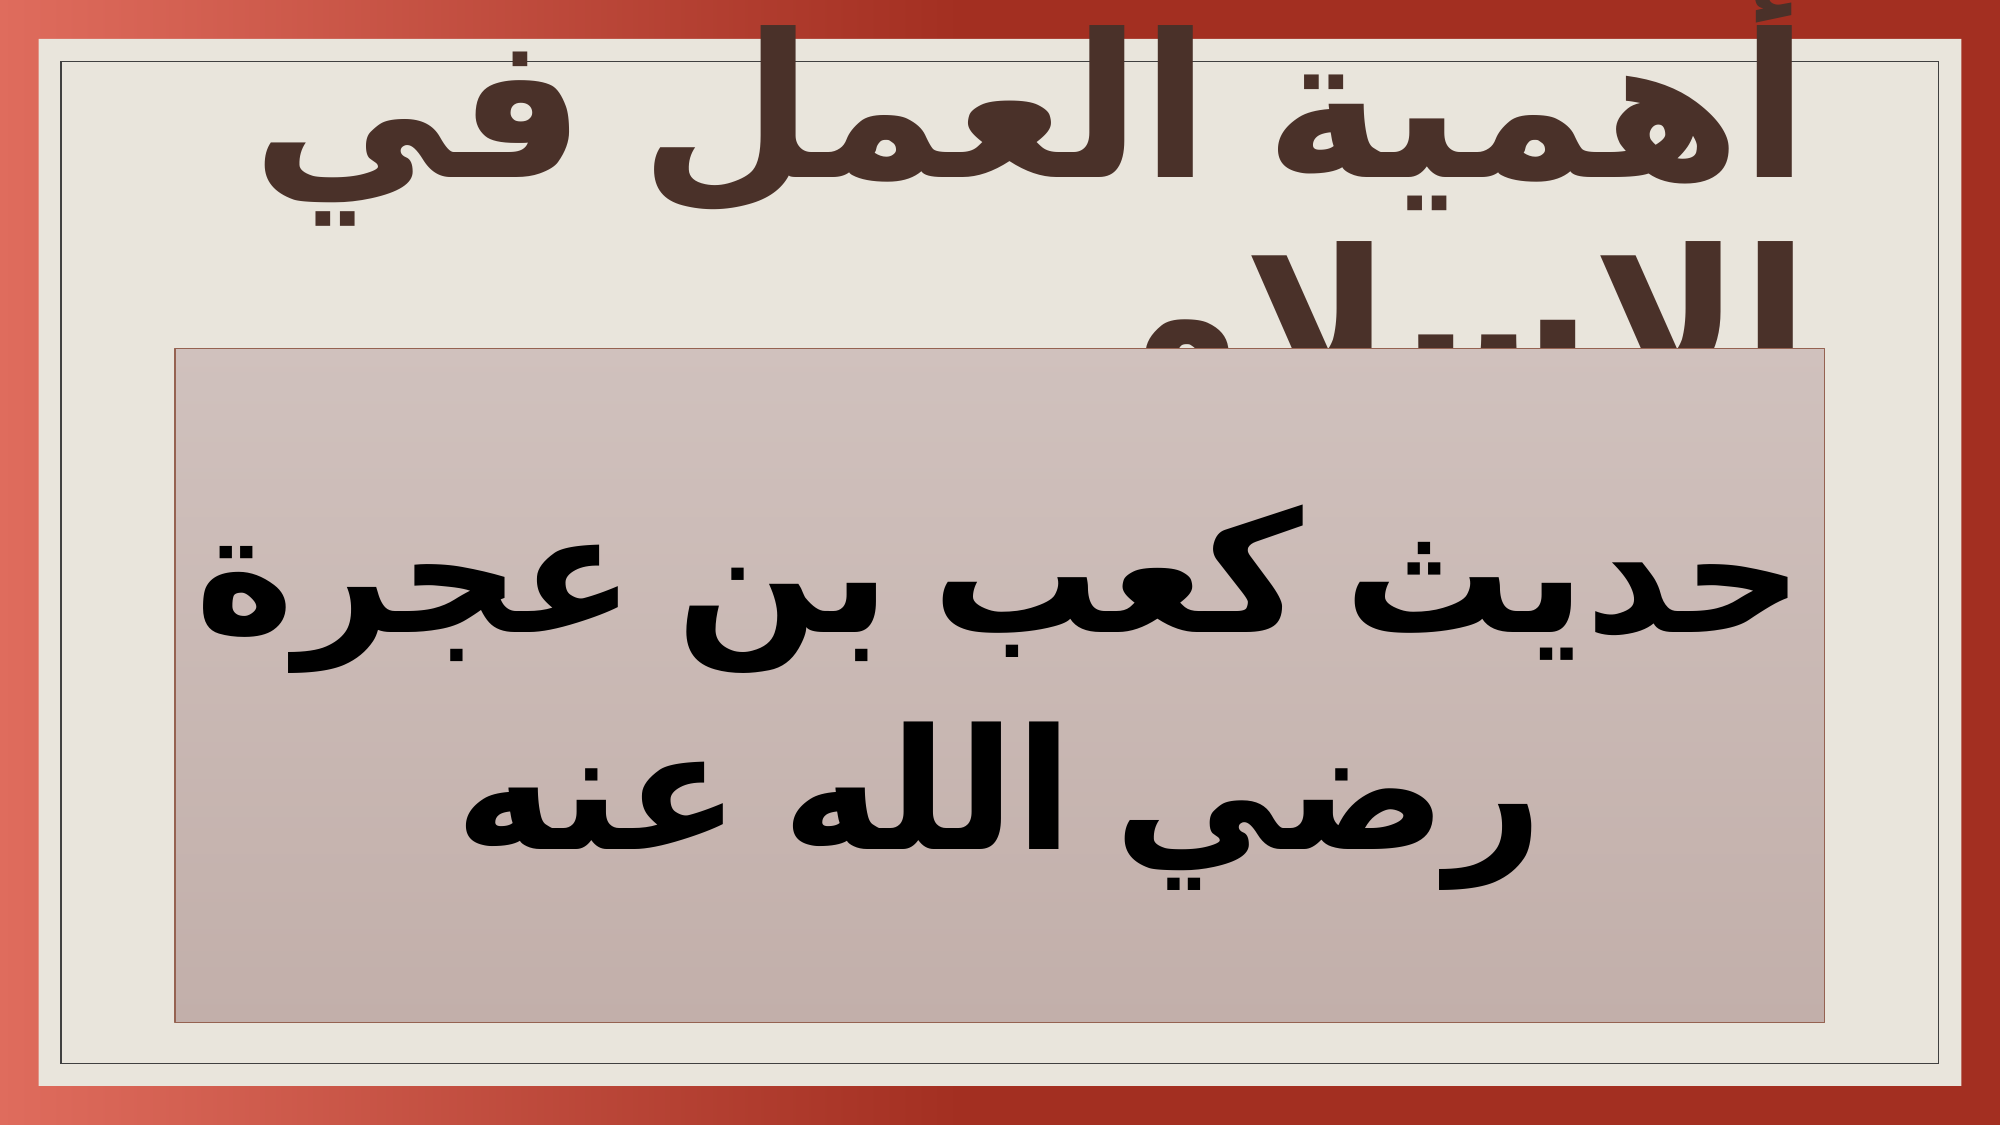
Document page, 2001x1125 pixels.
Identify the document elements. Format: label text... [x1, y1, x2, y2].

title أهمية العمل في الإسلام [174, 92, 1825, 348]
list حديث كعب بن عجرة رضي الله عنه [174, 348, 1825, 1023]
